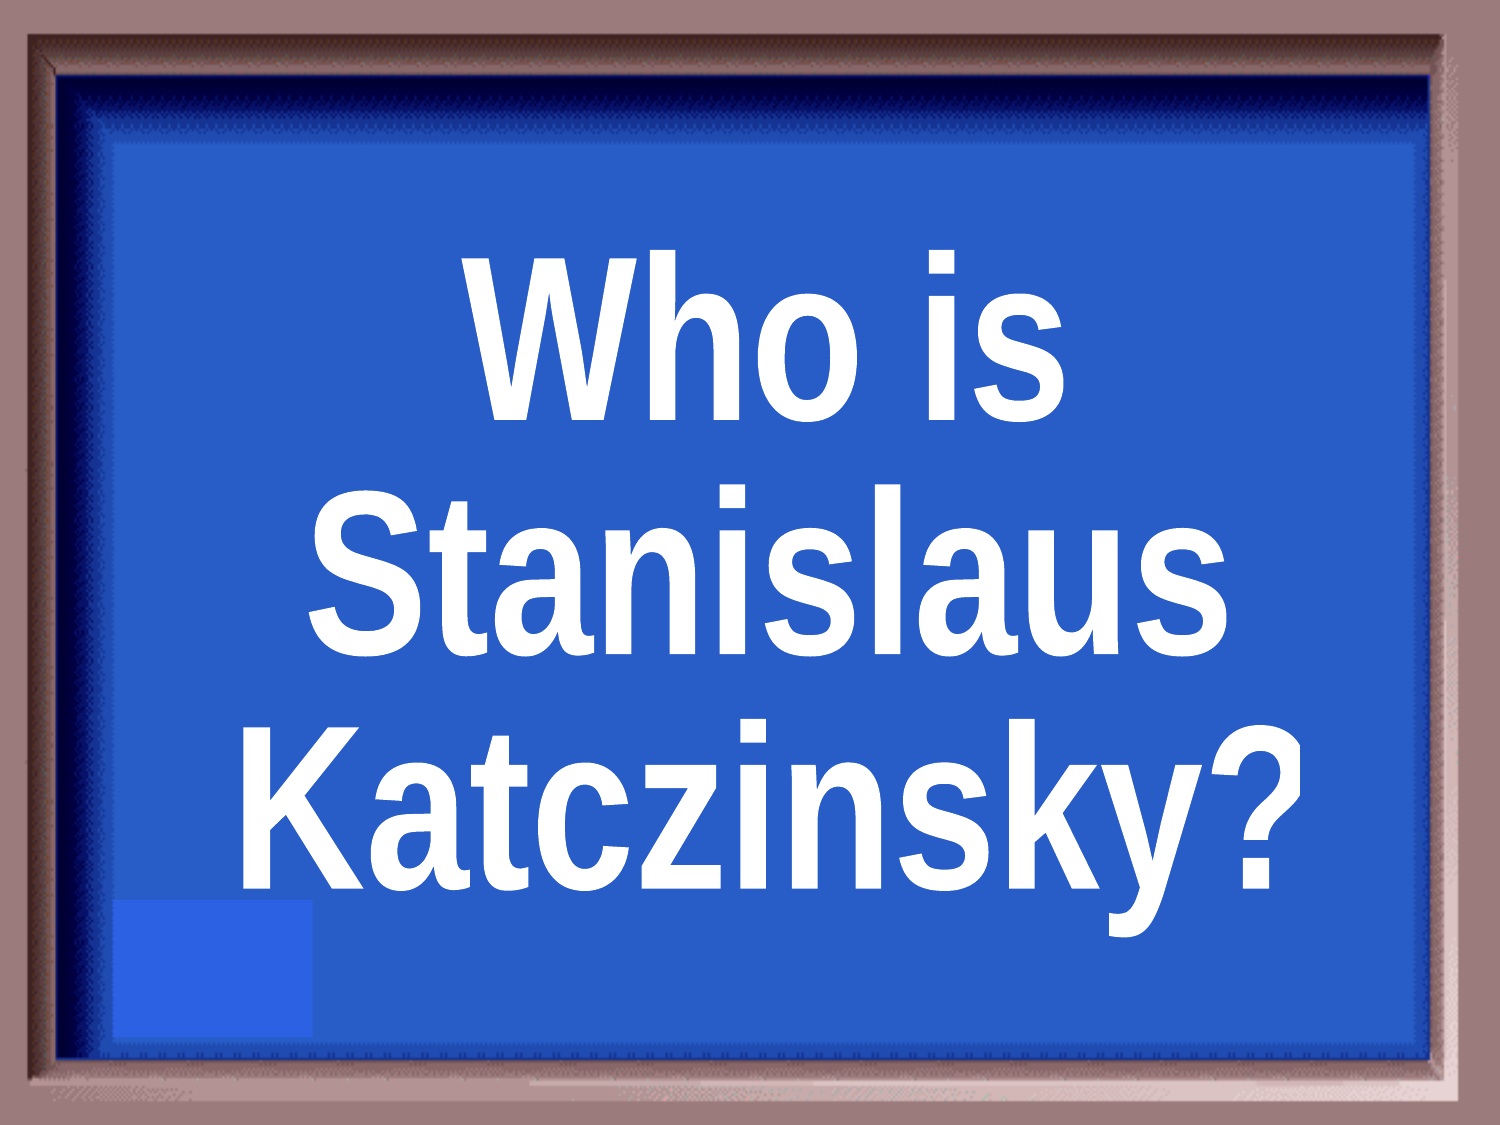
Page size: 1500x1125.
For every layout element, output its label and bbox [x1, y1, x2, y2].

picture [0, 0, 1500, 1125]
text_box [112, 899, 313, 1038]
